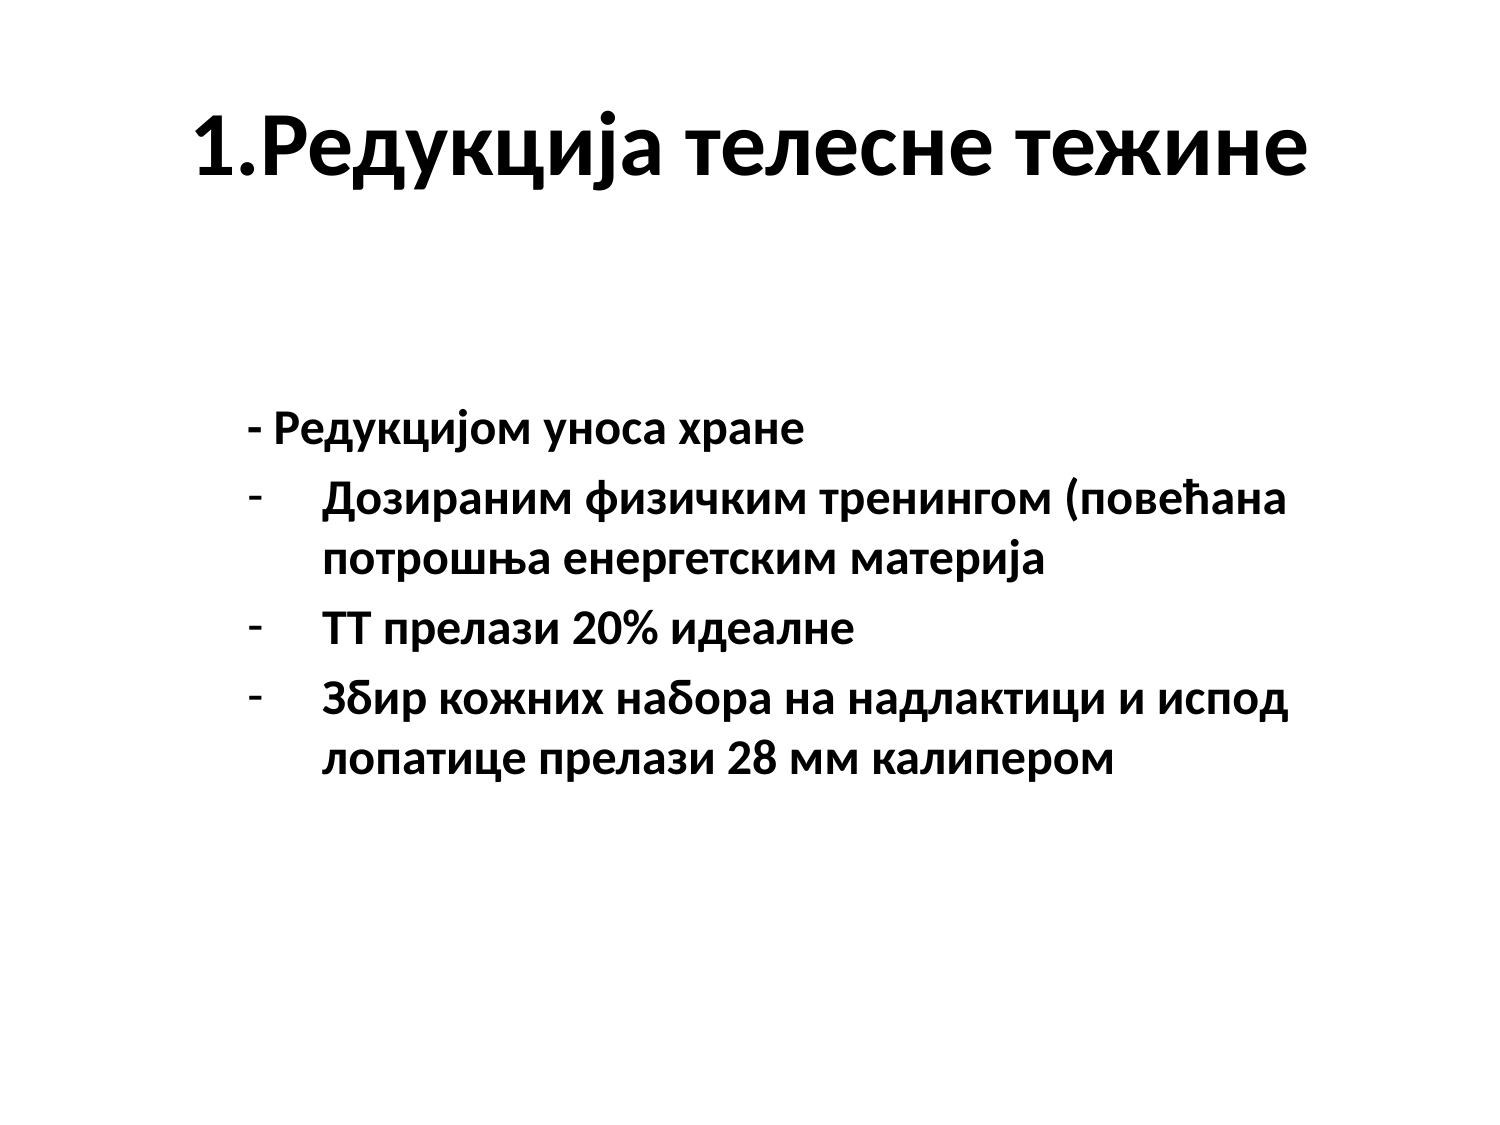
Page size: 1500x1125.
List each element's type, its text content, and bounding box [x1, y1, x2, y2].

list - Редукцијом уноса хране Дозираним физичким тренингом (повећана потрошња енергетским материја ТТ прелази 20% идеалне Збир кожних набора на надлактици и испод лопатице прелази 28 мм калипером [82, 386, 1432, 851]
title 1.Редукција телесне тежине [75, 45, 1425, 233]
